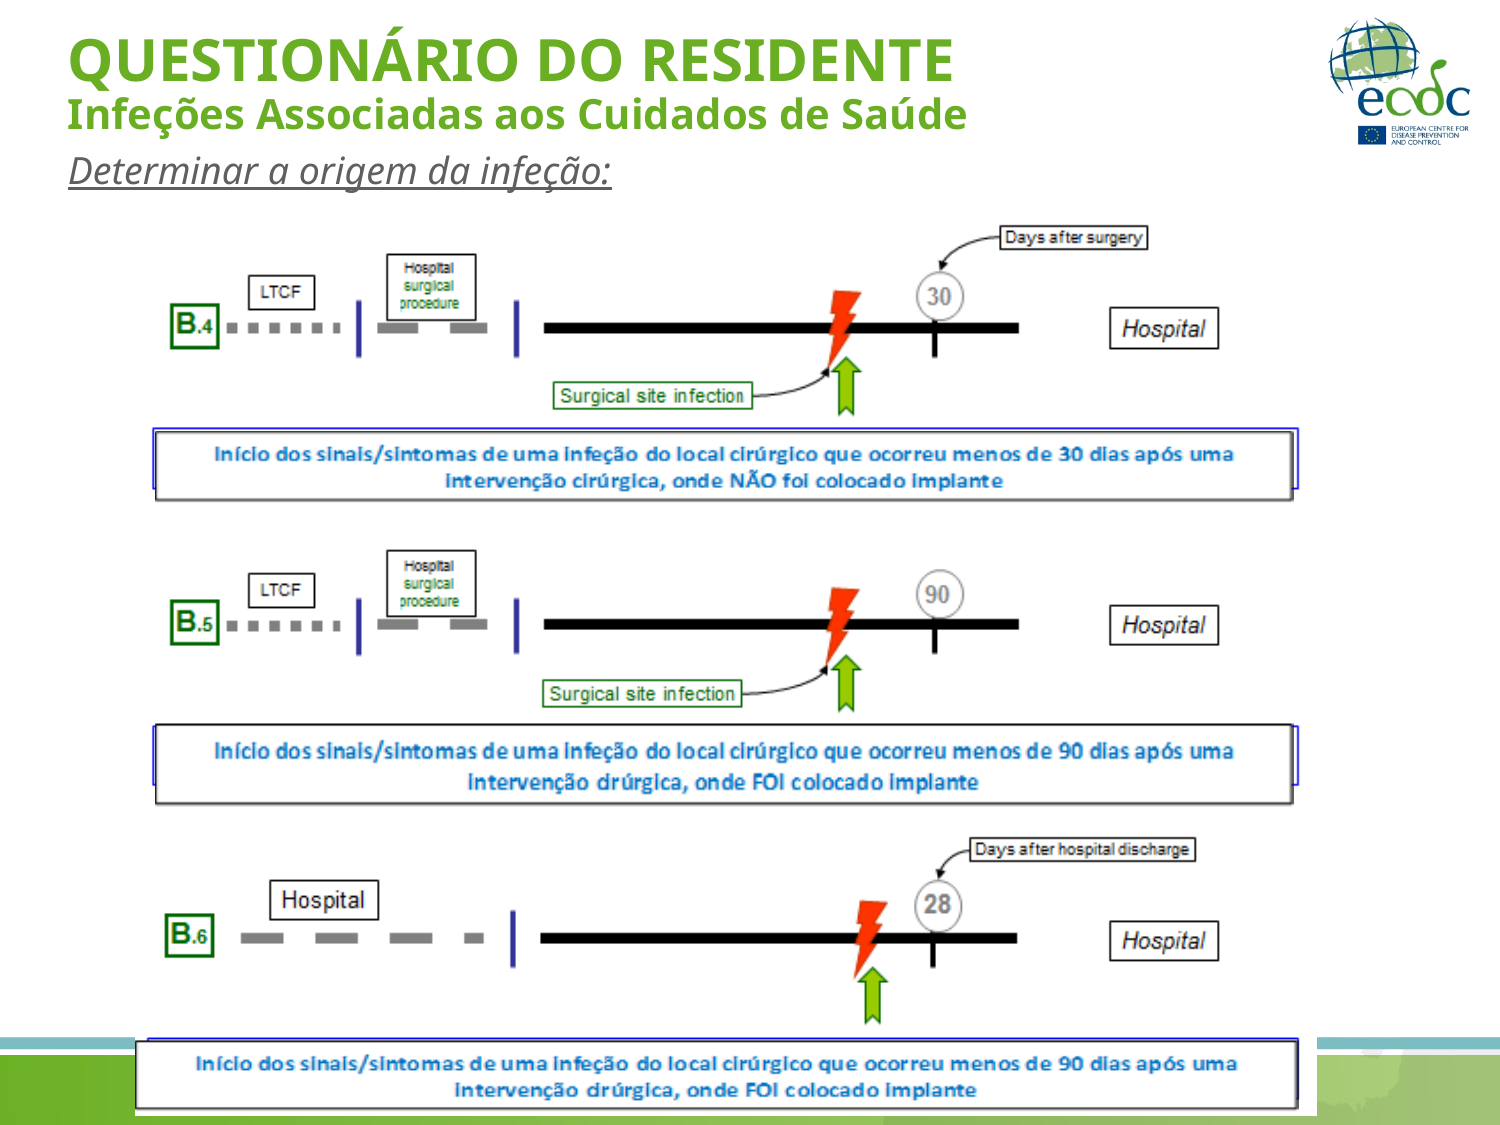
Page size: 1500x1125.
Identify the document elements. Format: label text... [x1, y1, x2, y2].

text_box Determinar a origem da infeção: [53, 159, 1341, 200]
text_box QUESTIONÁRIO DO RESIDENTE Infeções Associadas aos Cuidados de Saúde [53, 23, 1404, 159]
picture [0, 199, 1500, 1125]
picture [1328, 17, 1473, 148]
